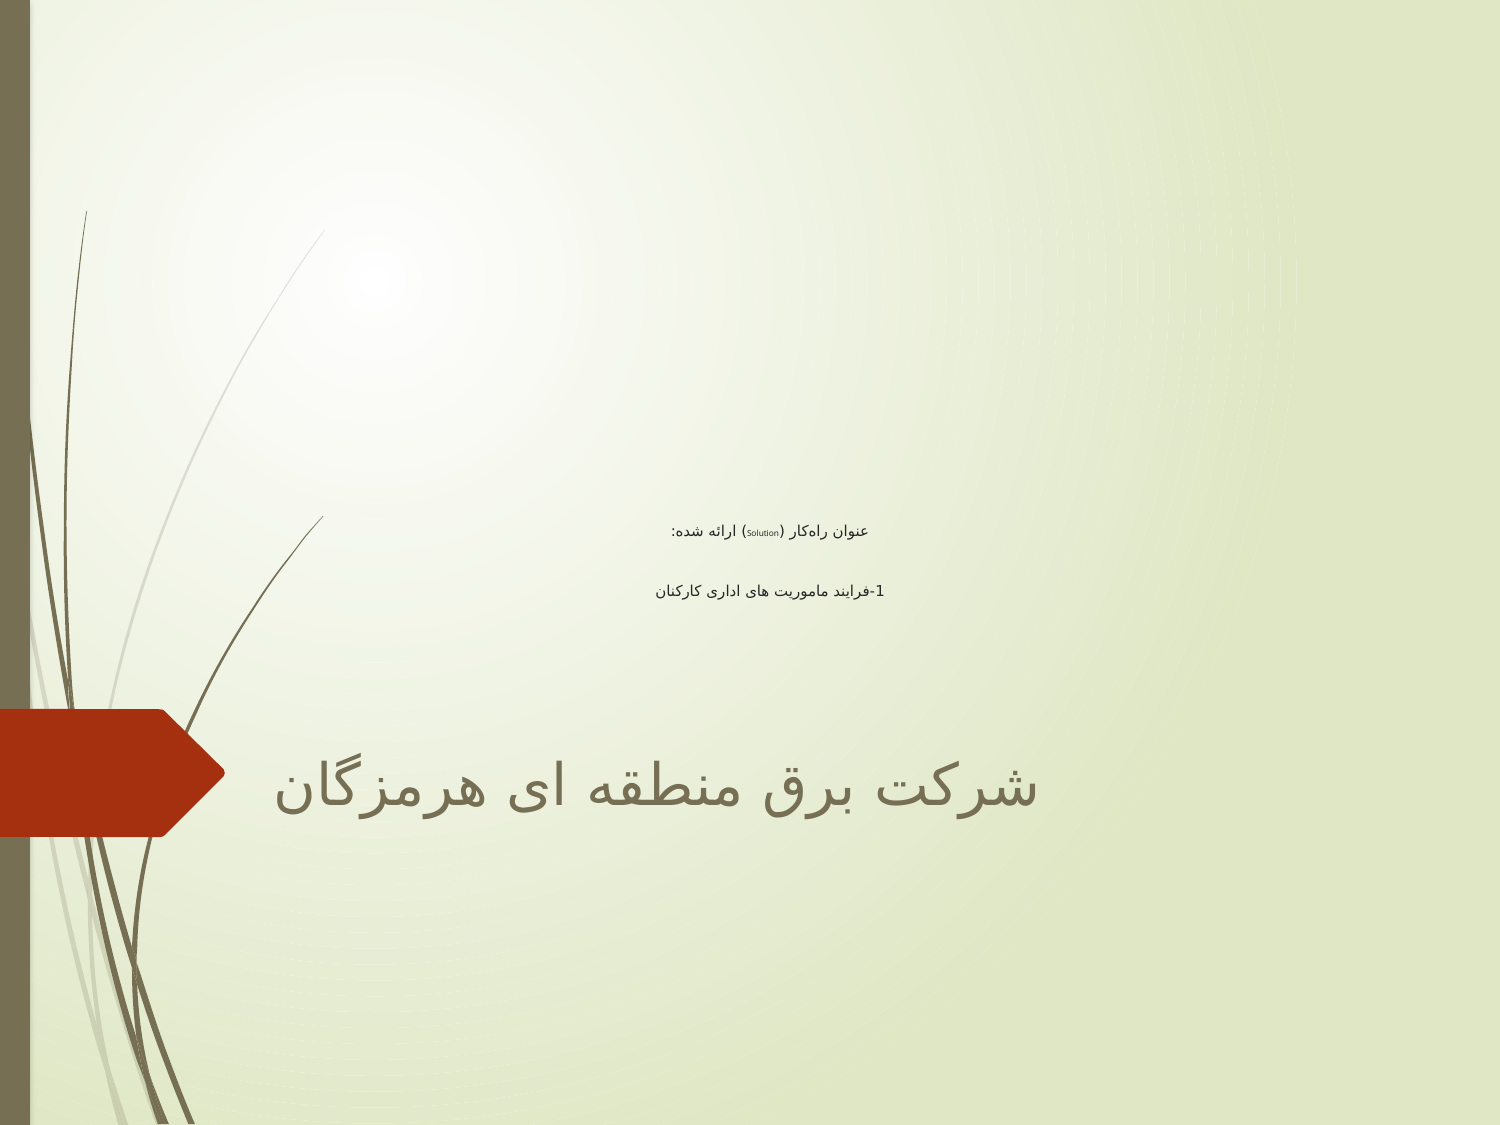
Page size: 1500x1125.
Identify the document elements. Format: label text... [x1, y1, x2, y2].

subtitle شرکت برق منطقه ای هرمزگان [258, 656, 1250, 1008]
title عنوان راه‌كار (Solution) ارائه شده: 1-فرایند ماموریت های اداری کارکنان [126, 386, 1414, 607]
